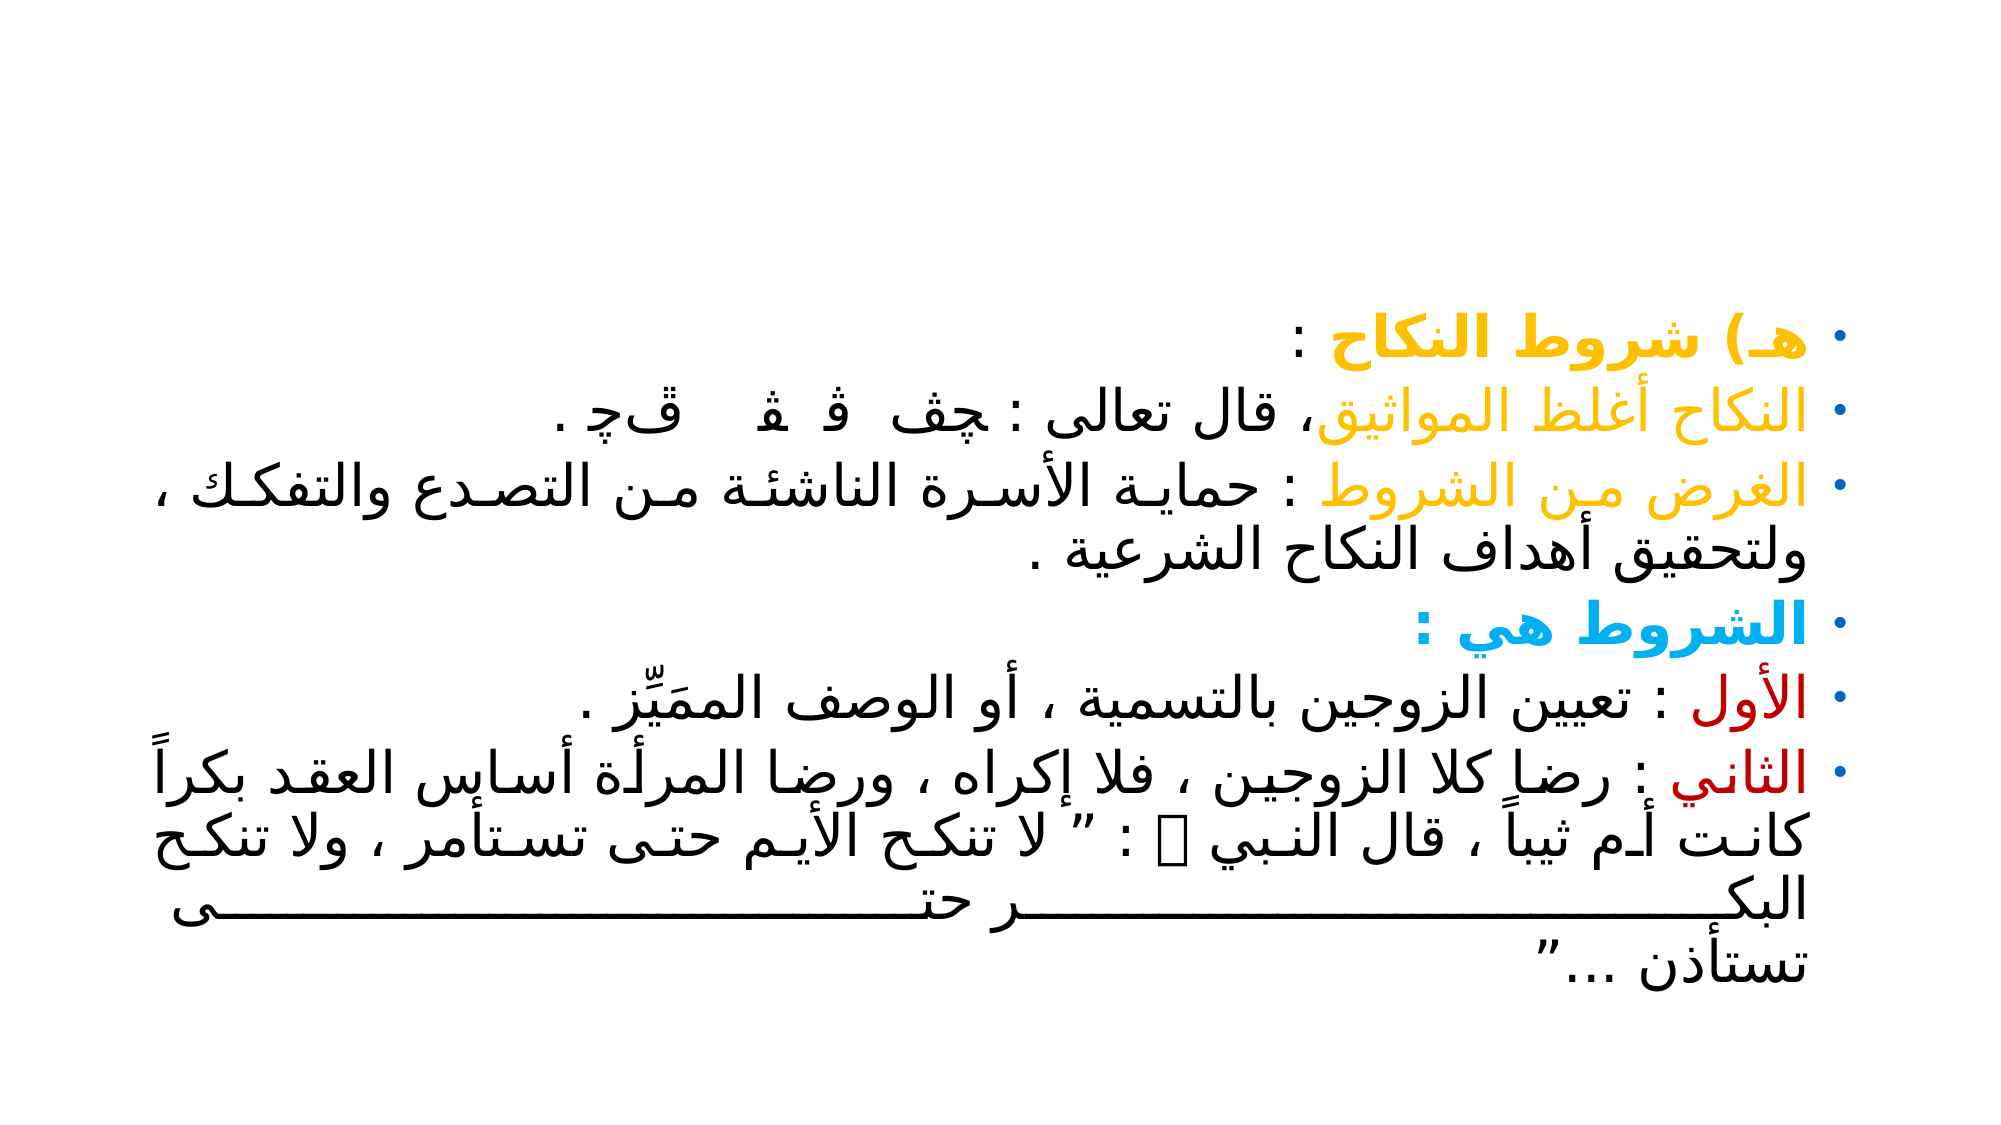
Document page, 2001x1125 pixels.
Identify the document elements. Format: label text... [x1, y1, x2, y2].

list هـ) شروط النكاح : النكاح أغلظ المواثيق، قال تعالى : ﭽﭫ ﭬ ﭭ ﭮﭼ . الغرض من الشروط : حماية الأسرة الناشئة من التصدع والتفكك ، ولتحقيق أهداف النكاح الشرعية . الشروط هي : الأول : تعيين الزوجين بالتسمية ، أو الوصف الممَيِّز . الثاني : رضا كلا الزوجين ، فلا إكراه ، ورضا المرأة أساس العقد بكراً كانت أم ثيباً ، قال النبي  : ” لا تنكح الأيم حتى تستأمر ، ولا تنكح البكر حتى تستأذن ...” [137, 299, 1863, 1014]
